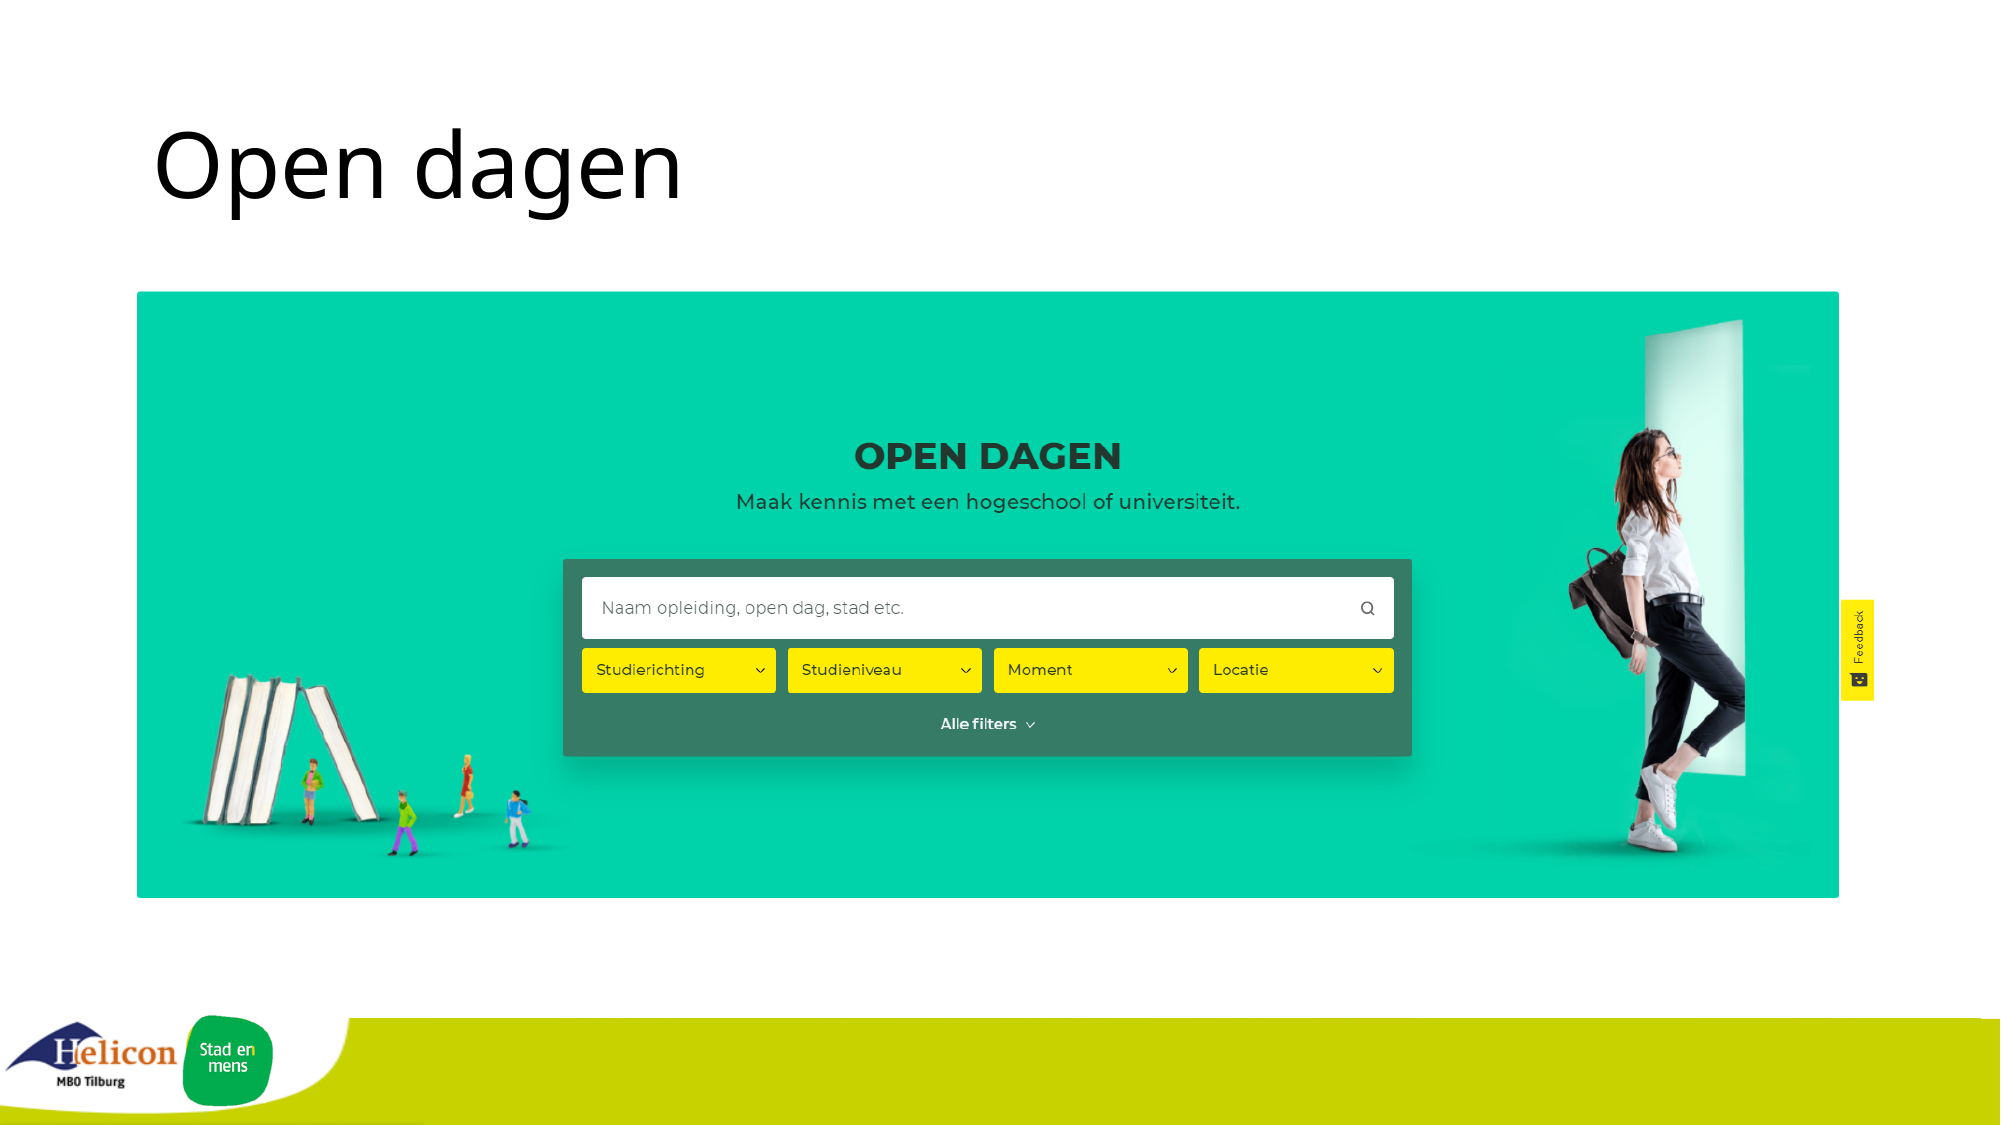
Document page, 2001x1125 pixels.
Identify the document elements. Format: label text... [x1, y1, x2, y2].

picture [0, 1013, 424, 1125]
title Open dagen [137, 59, 1863, 277]
picture [126, 277, 1874, 912]
